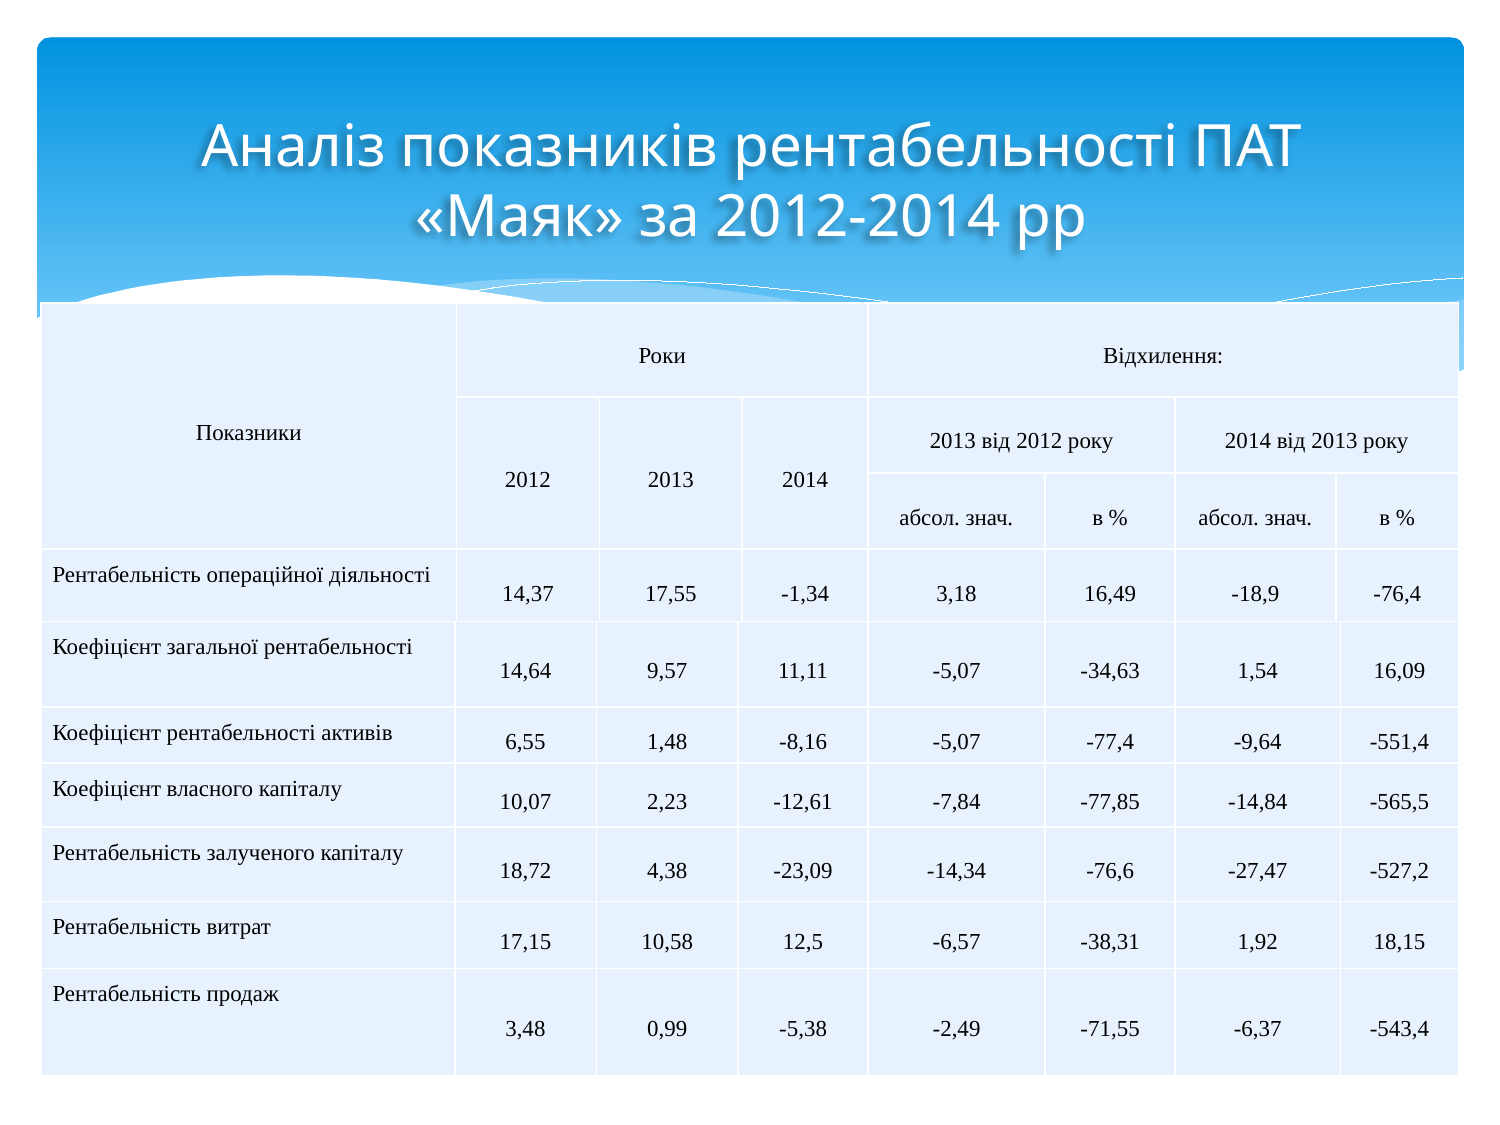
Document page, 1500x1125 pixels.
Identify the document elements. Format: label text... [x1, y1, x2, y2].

table_header 1,54 [1176, 622, 1340, 706]
table_header Коефіцієнт загальної рентабельності [42, 622, 454, 706]
table_cell Рентабельність продаж [42, 969, 454, 1075]
title Аналіз показників рентабельності ПАТ «Маяк» за 2012-2014 рр [76, 113, 1427, 243]
table_cell -77,4 [1046, 708, 1174, 762]
table_cell -76,4 [1337, 550, 1458, 621]
table_header Показники [42, 304, 456, 548]
table_header 9,57 [597, 622, 737, 706]
table_cell 18,15 [1341, 902, 1458, 968]
table_cell Рентабельність операційної діяльності [42, 550, 456, 621]
table_header -5,07 [869, 622, 1044, 706]
table_header Відхилення: [869, 304, 1458, 396]
table_header 14,64 [456, 622, 596, 706]
table_cell -565,5 [1341, 764, 1458, 826]
table_cell -6,57 [869, 902, 1044, 968]
table_cell 2,23 [597, 764, 737, 826]
table_cell -38,31 [1046, 902, 1174, 968]
table_cell -551,4 [1341, 708, 1458, 762]
table_cell 2014 від 2013 року [1176, 398, 1458, 472]
table_cell 14,37 [457, 550, 599, 621]
table_cell -543,4 [1341, 969, 1458, 1075]
table_header -34,63 [1046, 622, 1174, 706]
table_cell -5,38 [739, 969, 867, 1075]
table_header 16,09 [1341, 622, 1458, 706]
table_cell -1,34 [743, 550, 867, 621]
table_cell -9,64 [1176, 708, 1340, 762]
table_header Роки [457, 304, 867, 396]
table_cell -7,84 [869, 764, 1044, 826]
table_cell -18,9 [1176, 550, 1335, 621]
table_cell в % [1046, 474, 1174, 548]
table_cell 16,49 [1046, 550, 1174, 621]
table_cell абсол. знач. [1176, 474, 1335, 548]
table_cell -14,84 [1176, 764, 1340, 826]
table_cell 18,72 [456, 828, 596, 901]
table_cell Коефіцієнт власного капіталу [42, 764, 454, 826]
table_cell 0,99 [597, 969, 737, 1075]
table_cell Рентабельність витрат [42, 902, 454, 968]
table_cell -527,2 [1341, 828, 1458, 901]
table_cell -12,61 [739, 764, 867, 826]
table_cell 2013 від 2012 року [869, 398, 1174, 472]
table_cell Коефіцієнт рентабельності активів [42, 708, 454, 762]
table_cell 4,38 [597, 828, 737, 901]
table_cell -77,85 [1046, 764, 1174, 826]
table_cell 10,07 [456, 764, 596, 826]
table_cell 2013 [600, 398, 741, 548]
table_cell -8,16 [739, 708, 867, 762]
table_cell 1,92 [1176, 902, 1340, 968]
table_cell -14,34 [869, 828, 1044, 901]
table_cell 17,55 [600, 550, 741, 621]
table_cell -27,47 [1176, 828, 1340, 901]
table_cell -2,49 [869, 969, 1044, 1075]
table_cell -76,6 [1046, 828, 1174, 901]
table_cell Рентабельність залученого капіталу [42, 828, 454, 901]
table_cell 12,5 [739, 902, 867, 968]
table_cell 10,58 [597, 902, 737, 968]
table_cell 2014 [743, 398, 867, 548]
table_cell 3,48 [456, 969, 596, 1075]
table_cell -23,09 [739, 828, 867, 901]
table_cell 1,48 [597, 708, 737, 762]
table_cell -5,07 [869, 708, 1044, 762]
table_cell в % [1337, 474, 1458, 548]
table_cell -6,37 [1176, 969, 1340, 1075]
table_cell 6,55 [456, 708, 596, 762]
table_cell -71,55 [1046, 969, 1174, 1075]
table_cell 17,15 [456, 902, 596, 968]
table_cell абсол. знач. [869, 474, 1044, 548]
table_header 11,11 [739, 622, 867, 706]
table_cell 3,18 [869, 550, 1044, 621]
table_cell 2012 [457, 398, 599, 548]
